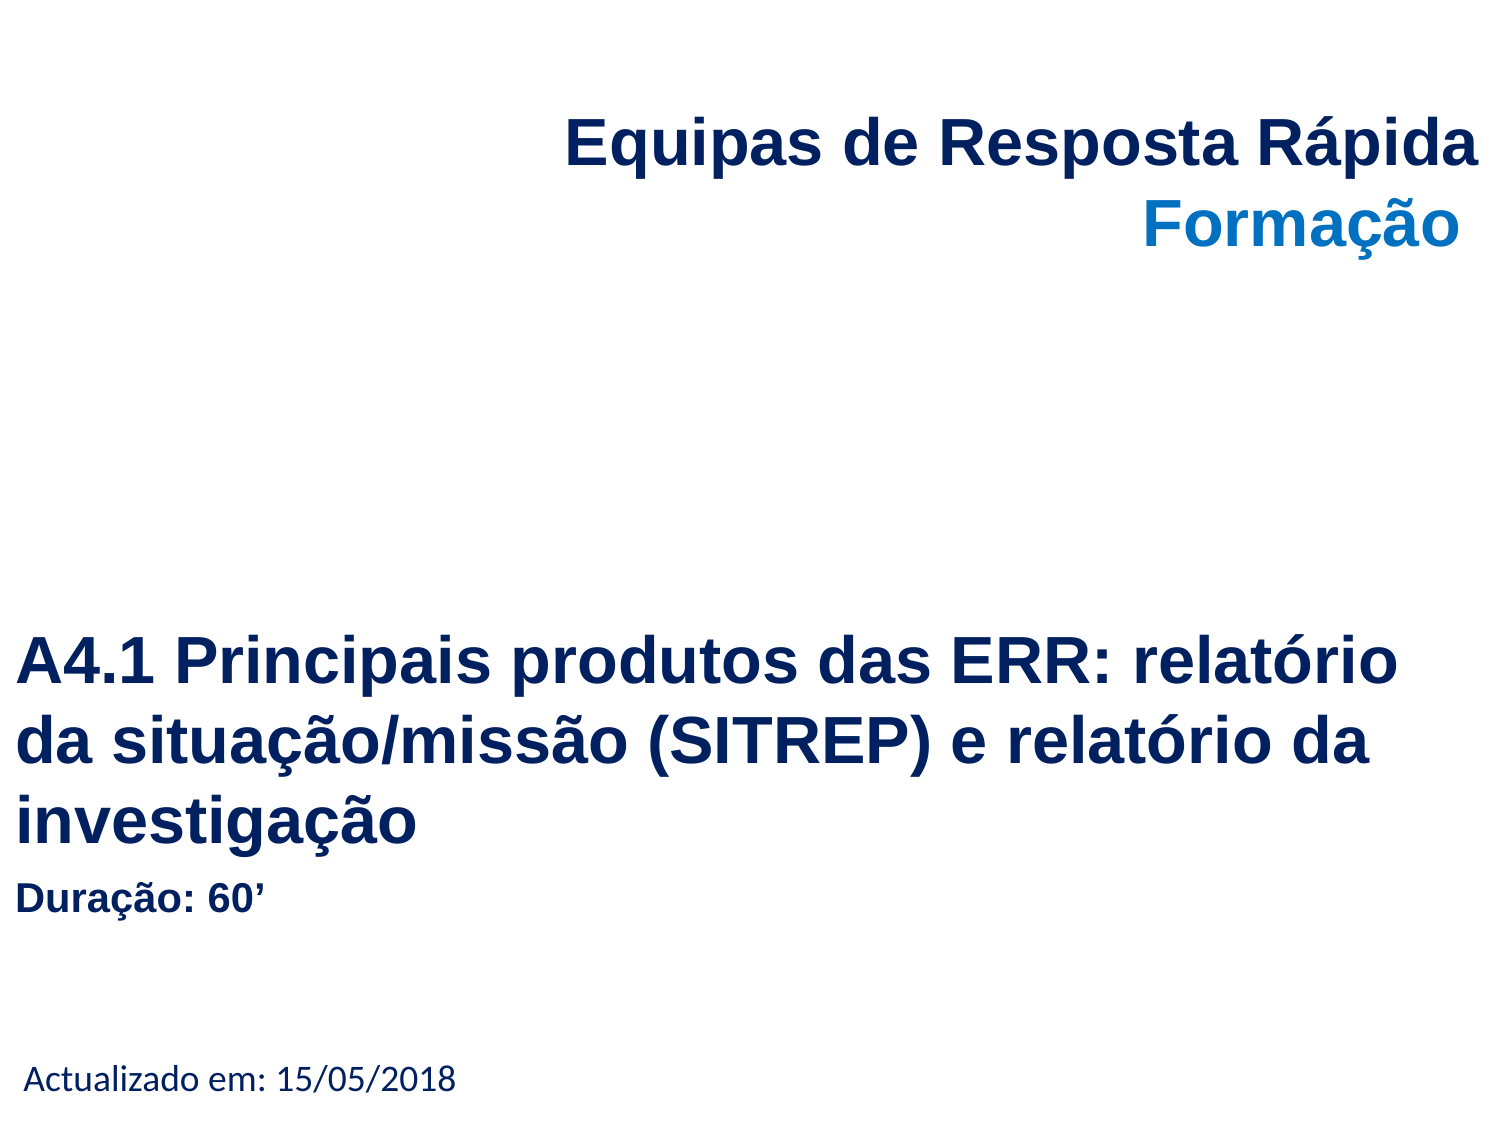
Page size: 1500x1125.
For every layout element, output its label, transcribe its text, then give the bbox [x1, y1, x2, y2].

subtitle A4.1 Principais produtos das ERR: relatório da situação/missão (SITREP) e relatório da investigação Duração: 60’ [0, 609, 1471, 929]
text_box Actualizado em: 15/05/2018 [8, 1046, 472, 1107]
title Equipas de Resposta Rápida Formação [312, 13, 1495, 345]
